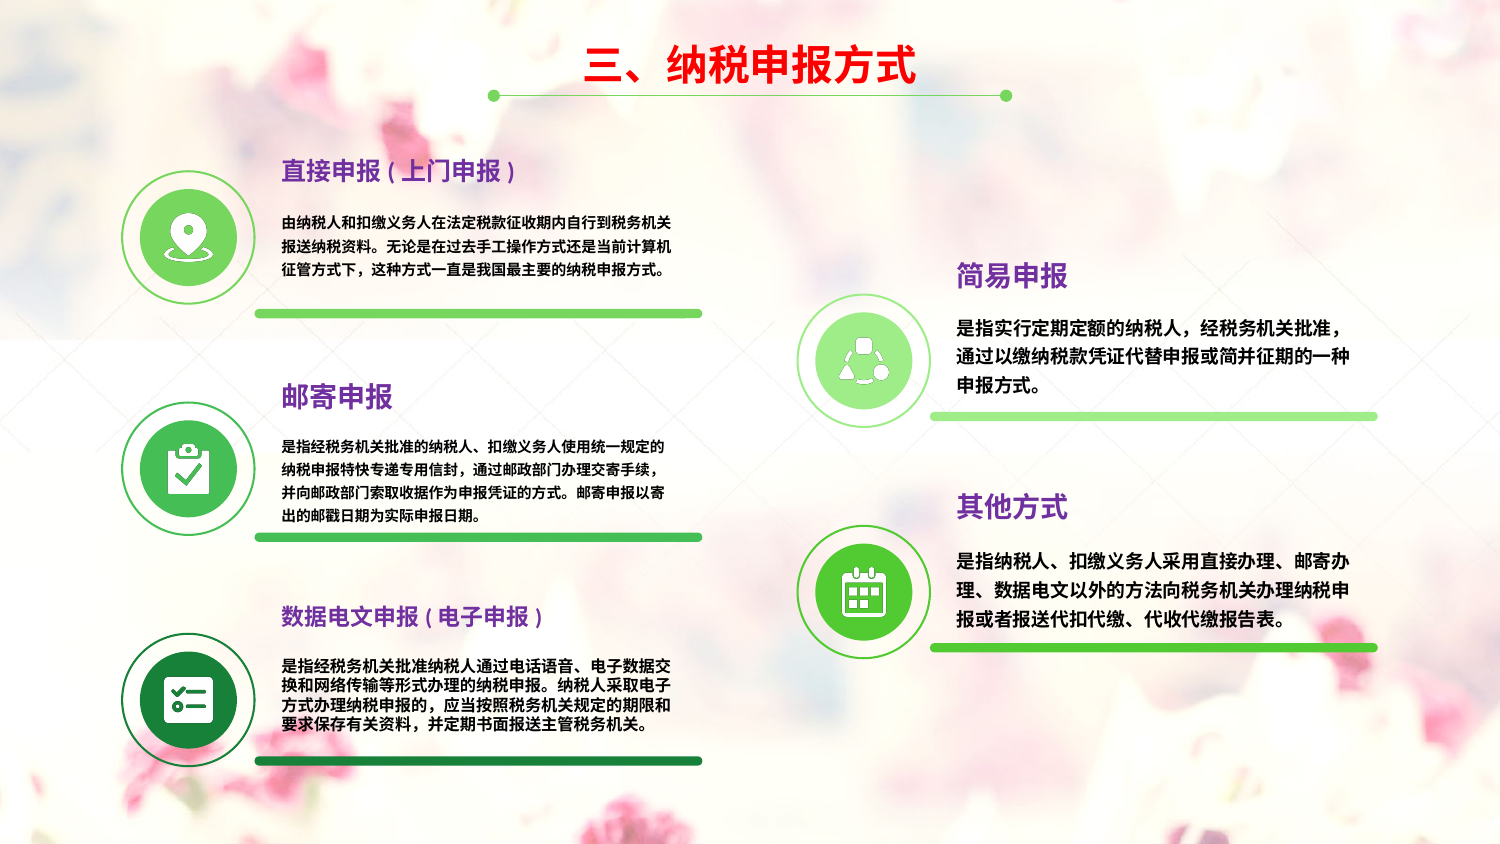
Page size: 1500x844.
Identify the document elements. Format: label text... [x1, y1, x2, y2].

text_box [254, 308, 703, 319]
text_box [122, 402, 255, 535]
text_box 邮寄申报 [266, 371, 469, 416]
picture [0, 0, 1500, 844]
text_box [797, 294, 930, 427]
text_box 是指经税务机关批准的纳税人、扣缴义务人使用统一规定的纳税申报特快专递专用信封，通过邮政部门办理交寄手续，并向邮政部门索取收据作为申报凭证的方式。邮寄申报以寄出的邮戳日期为实际申报日期。 [266, 424, 691, 533]
text_box [122, 171, 255, 304]
text_box 三、纳税申报方式 [450, 31, 1050, 89]
text_box 直接申报(上门申报) [266, 148, 558, 192]
text_box 数据电文申报(电子申报) [266, 595, 582, 639]
text_box [797, 525, 930, 659]
text_box [929, 643, 1378, 653]
text_box [929, 411, 1378, 422]
text_box 是指实行定期定额的纳税人，经税务机关批准，通过以缴纳税款凭证代替申报或简并征期的一种申报方式。 [941, 304, 1366, 412]
text_box [122, 633, 255, 767]
text_box 是指纳税人、扣缴义务人采用直接办理、邮寄办理、数据电文以外的方法向税务机关办理纳税申报或者报送代扣代缴、代收代缴报告表。 [941, 535, 1366, 643]
text_box [254, 532, 703, 542]
text_box 简易申报 [941, 251, 1145, 295]
text_box 其他方式 [941, 482, 1145, 526]
text_box 是指经税务机关批准纳税人通过电话语音、电子数据交换和网络传输等形式办理的纳税申报。纳税人采取电子方式办理纳税申报的，应当按照税务机关规定的期限和要求保存有关资料，并定期书面报送主管税务机关。 [266, 648, 691, 757]
text_box [254, 756, 703, 766]
text_box 由纳税人和扣缴义务人在法定税款征收期内自行到税务机关报送纳税资料。无论是在过去手工操作方式还是当前计算机征管方式下，这种方式一直是我国最主要的纳税申报方式。 [266, 201, 691, 309]
